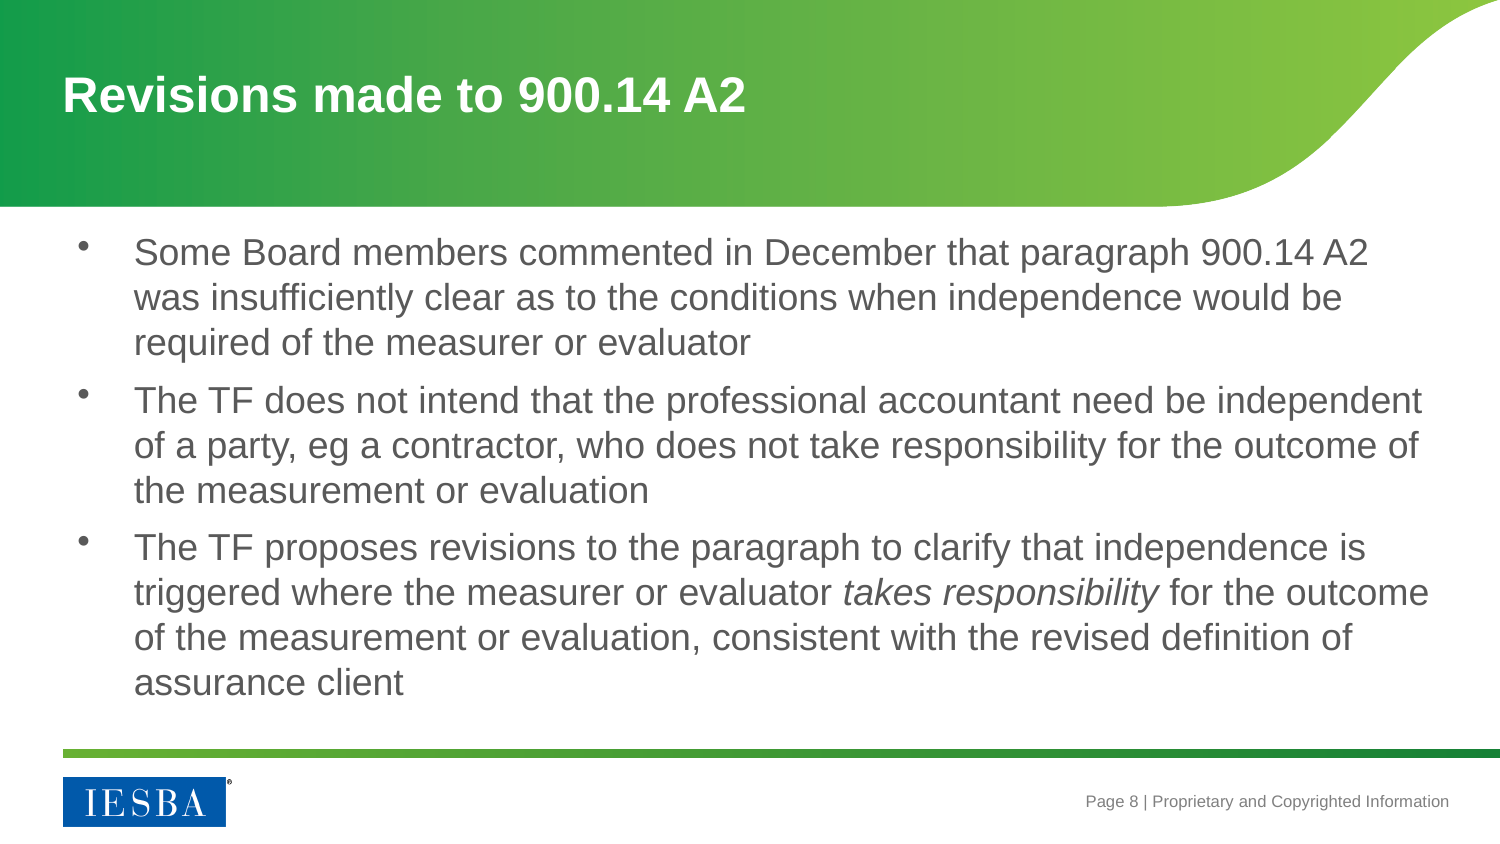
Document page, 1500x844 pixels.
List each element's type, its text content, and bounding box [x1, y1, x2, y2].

picture [0, 0, 1500, 207]
list Some Board members commented in December that paragraph 900.14 A2 was insufficiently clear as to the conditions when independence would be required of the measurer or evaluator The TF does not intend that the professional accountant need be independent of a party, eg a contractor, who does not take responsibility for the outcome of the measurement or evaluation The TF proposes revisions to the paragraph to clarify that independence is triggered where the measurer or evaluator takes responsibility for the outcome of the measurement or evaluation, consistent with the revised definition of assurance client [62, 220, 1450, 724]
title Revisions made to 900.14 A2 [62, 59, 1300, 125]
picture [63, 777, 232, 827]
